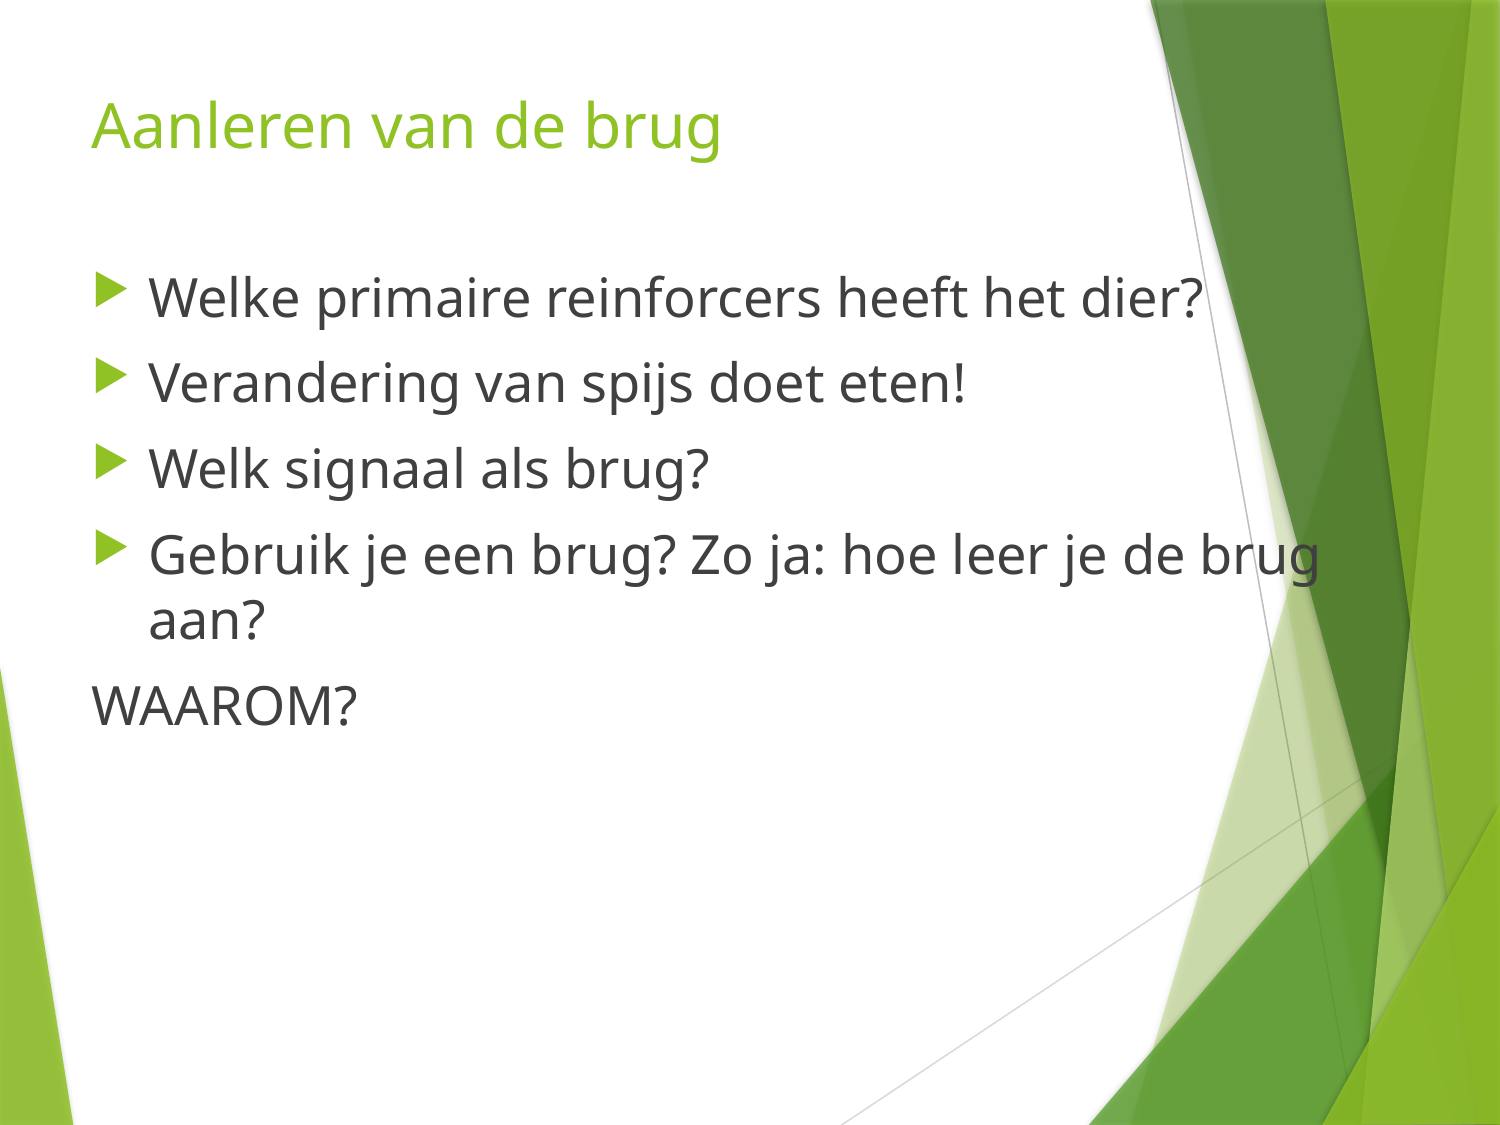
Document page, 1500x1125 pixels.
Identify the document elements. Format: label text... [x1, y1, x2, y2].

list Welke primaire reinforcers heeft het dier? Verandering van spijs doet eten! Welk signaal als brug? Gebruik je een brug? Zo ja: hoe leer je de brug aan? WAAROM? [76, 255, 1427, 998]
title Aanleren van de brug [76, 78, 1427, 208]
